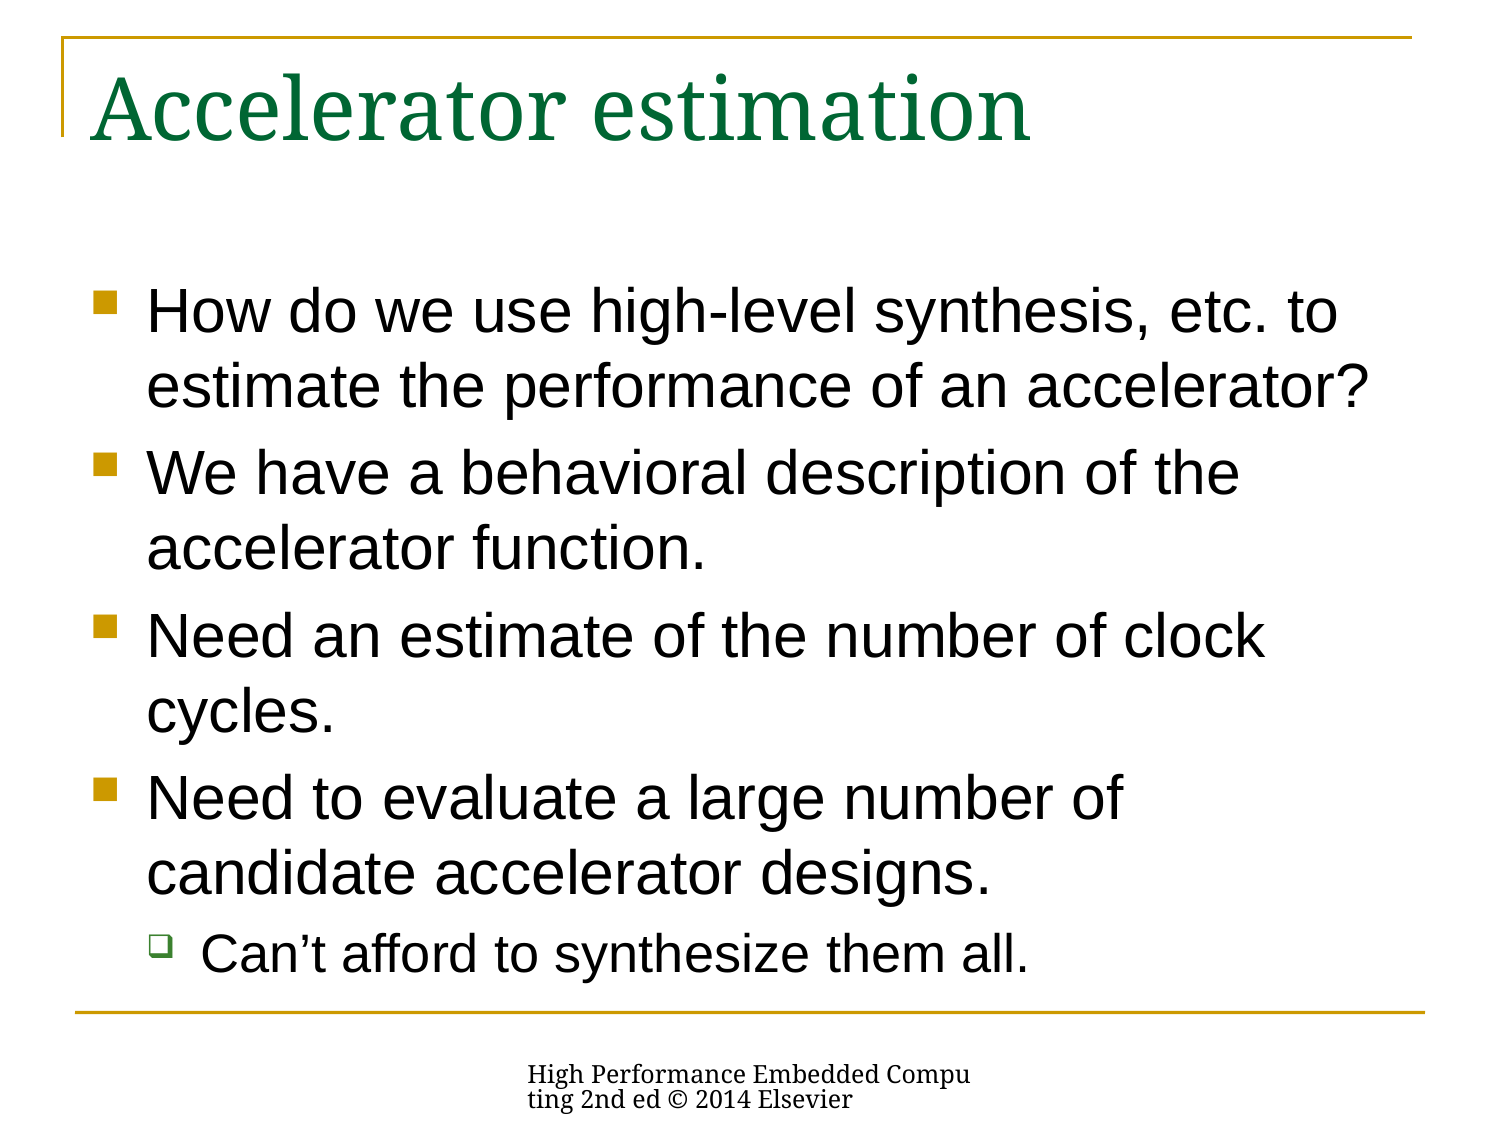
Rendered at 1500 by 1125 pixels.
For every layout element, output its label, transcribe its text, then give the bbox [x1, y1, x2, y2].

list How do we use high-level synthesis, etc. to estimate the performance of an accelerator? We have a behavioral description of the accelerator function. Need an estimate of the number of clock cycles. Need to evaluate a large number of candidate accelerator designs. Can’t afford to synthesize them all. [75, 262, 1425, 1006]
footer High Performance Embedded Computing 2nd ed © 2014 Elsevier [512, 1025, 988, 1100]
title Accelerator estimation [75, 45, 1425, 233]
